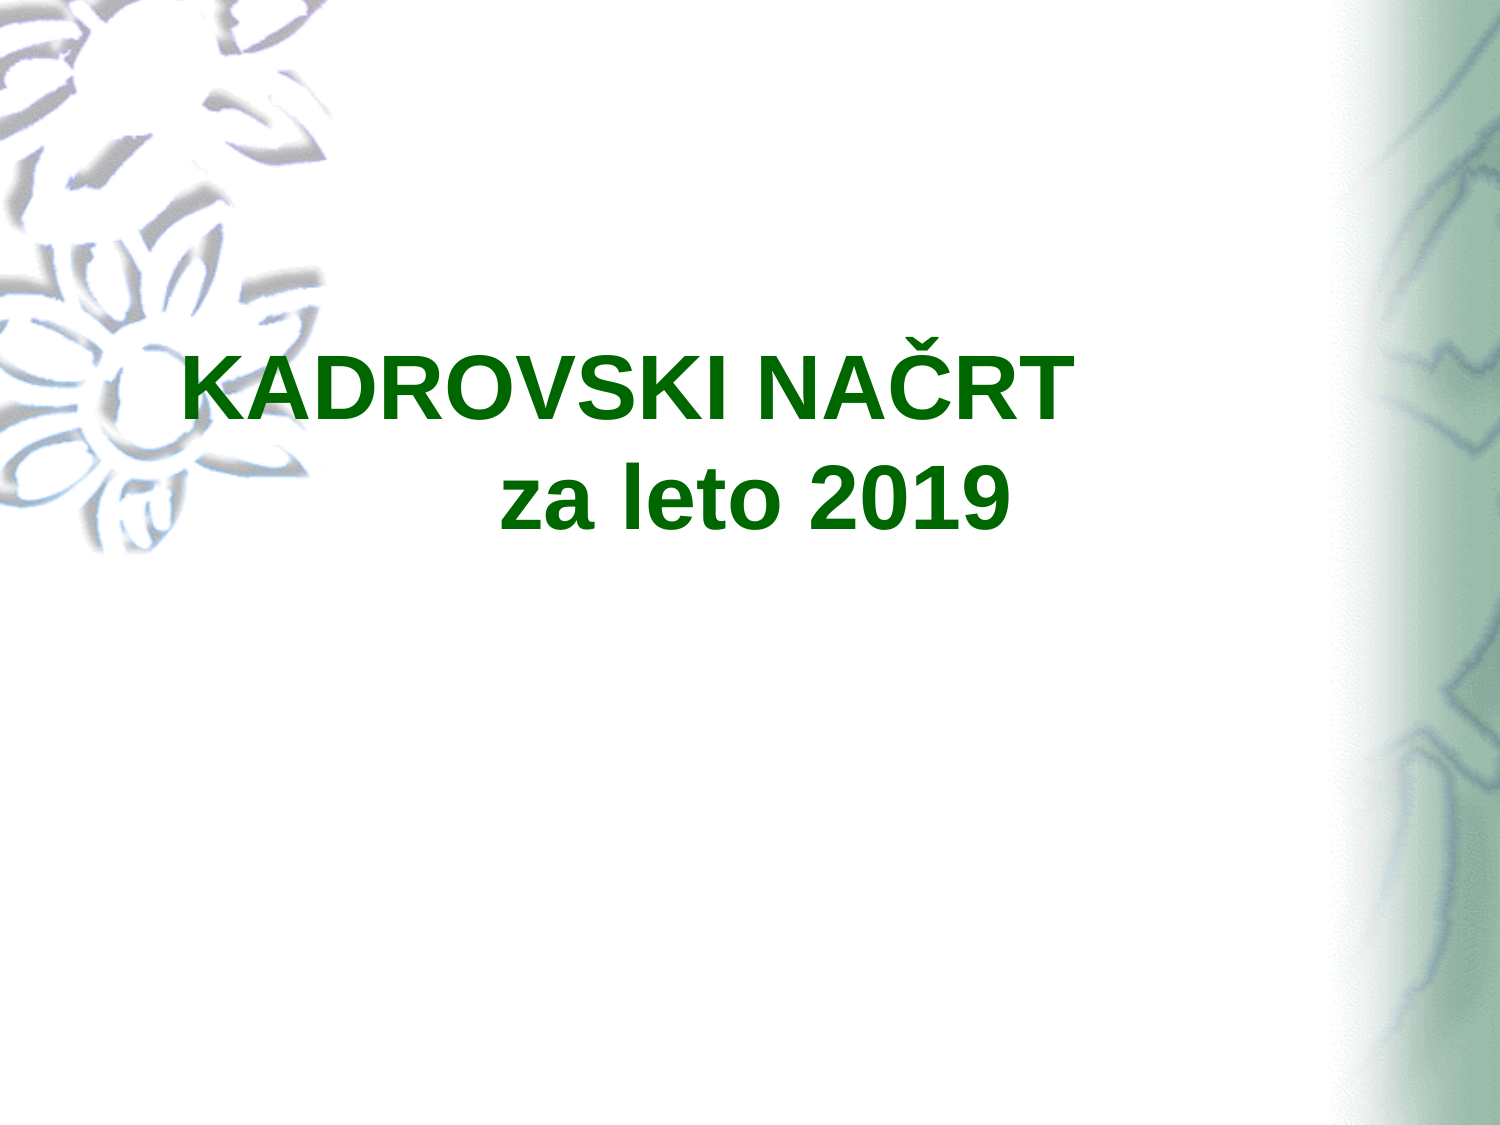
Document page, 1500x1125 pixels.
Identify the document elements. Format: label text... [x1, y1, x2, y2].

title KADROVSKI NAČRT za leto 2019 [123, 99, 1388, 776]
picture [0, 0, 1500, 1125]
